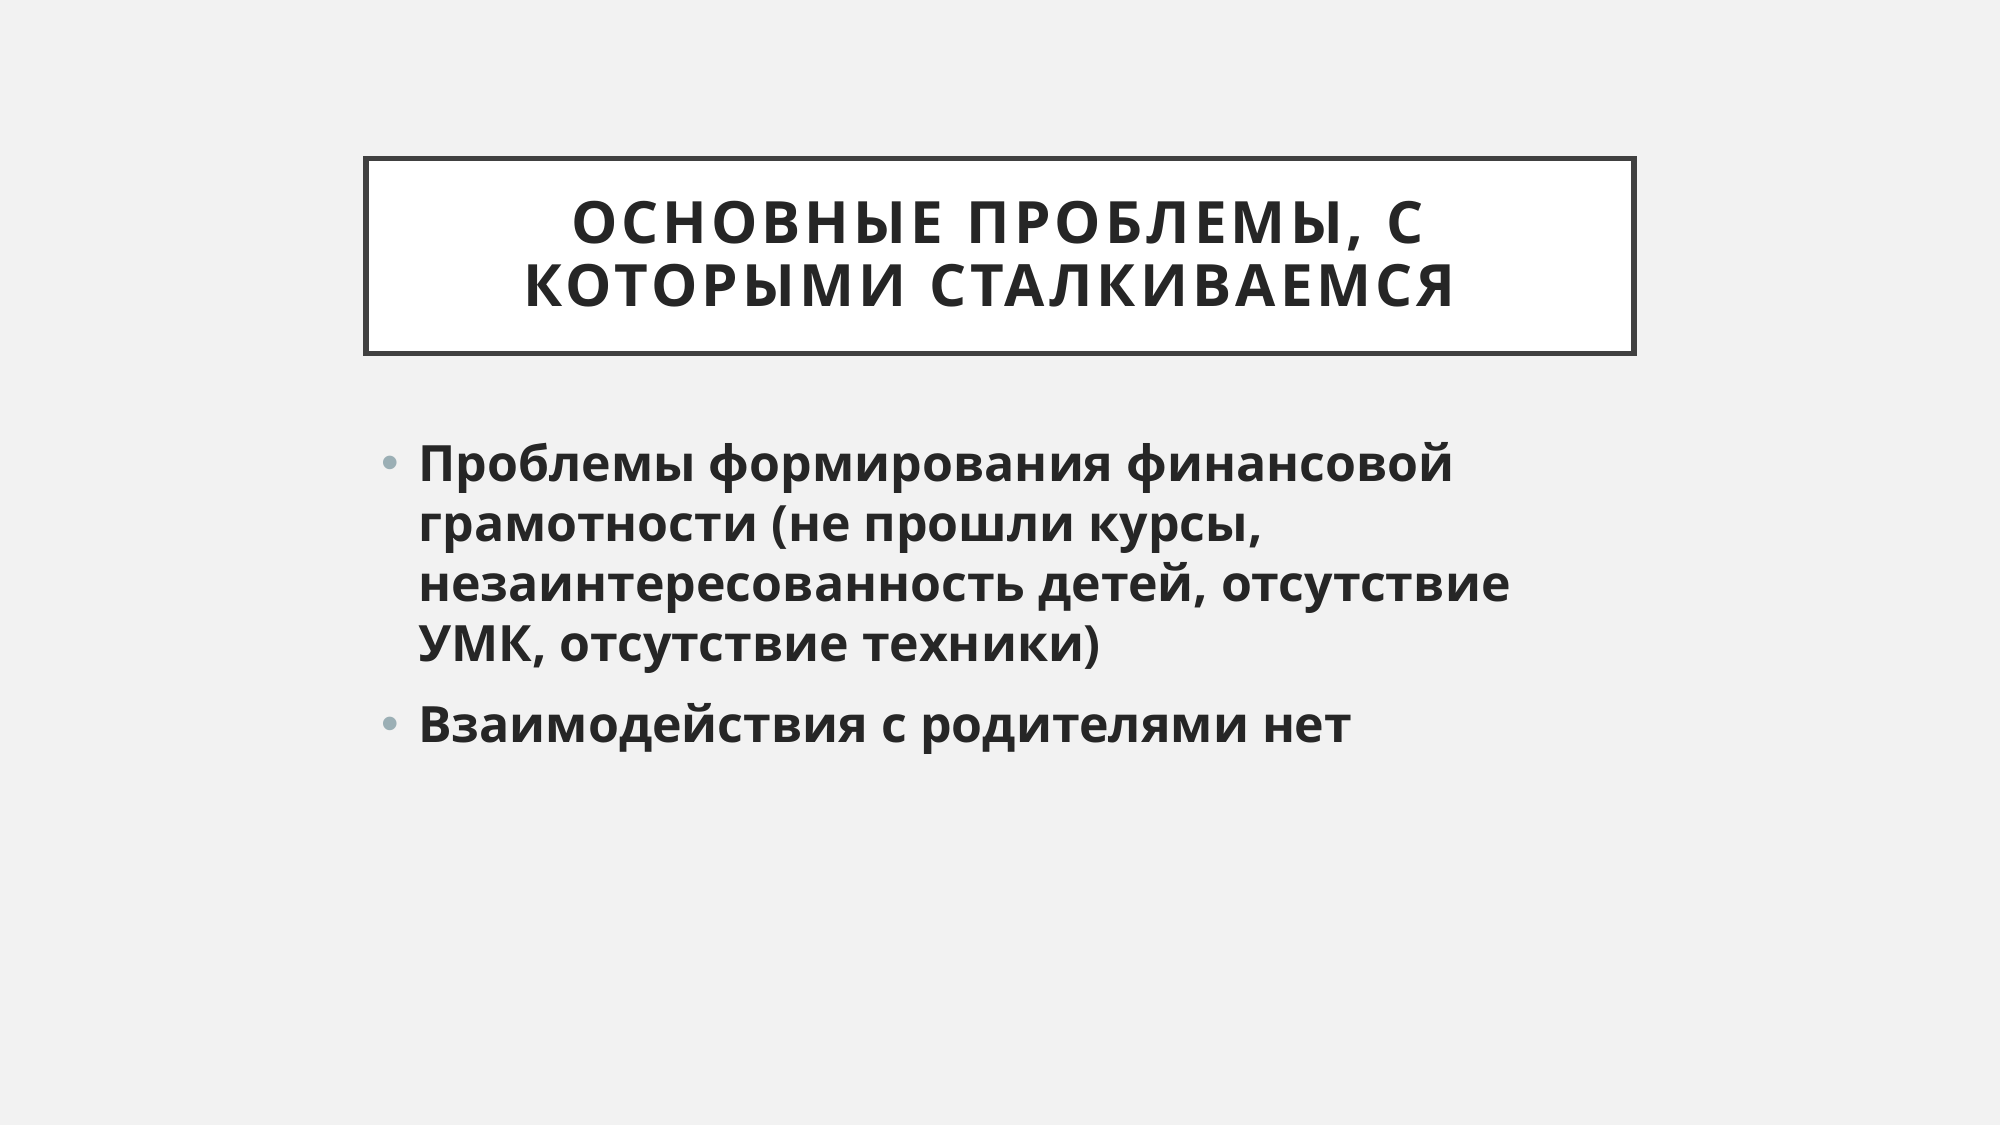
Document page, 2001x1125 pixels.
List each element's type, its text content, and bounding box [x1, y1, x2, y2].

title Основные проблемы, с которыми сталкиваемся [363, 156, 1637, 356]
list Проблемы формирования финансовой грамотности (не прошли курсы, незаинтересованность детей, отсутствие УМК, отсутствие техники) Взаимодействия с родителями нет [366, 424, 1634, 983]
